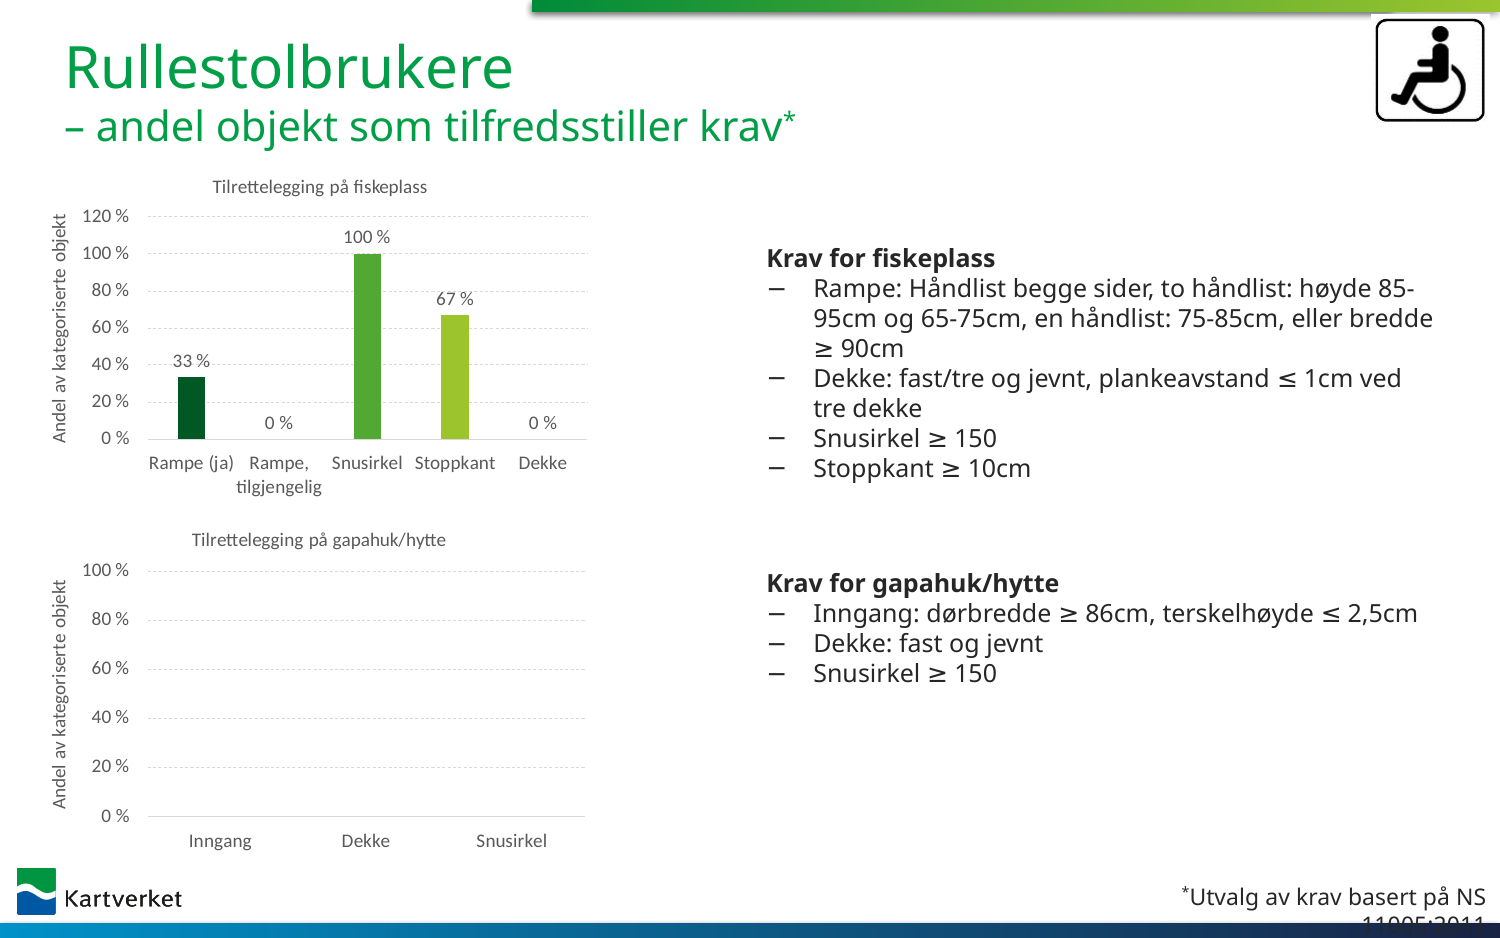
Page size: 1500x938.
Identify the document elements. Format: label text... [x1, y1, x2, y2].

text_box Rullestolbrukere – andel objekt som tilfredsstiller krav* [49, 29, 1431, 158]
text_box Krav for fiskeplass Rampe: Håndlist begge sider, to håndlist: høyde 85-95cm og 65-75cm, en håndlist: 75-85cm, eller bredde ≥ 90cm Dekke: fast/tre og jevnt, plankeavstand ≤ 1cm ved tre dekke Snusirkel ≥ 150 Stoppkant ≥ 10cm [751, 235, 1452, 490]
text_box *Utvalg av krav basert på NS 11005:2011 [1068, 873, 1500, 938]
picture [41, 520, 596, 859]
text_box Krav for gapahuk/hytte Inngang: dørbredde ≥ 86cm, terskelhøyde ≤ 2,5cm Dekke: fast og jevnt Snusirkel ≥ 150 [751, 560, 1452, 695]
picture [1371, 13, 1491, 127]
picture [41, 166, 598, 505]
